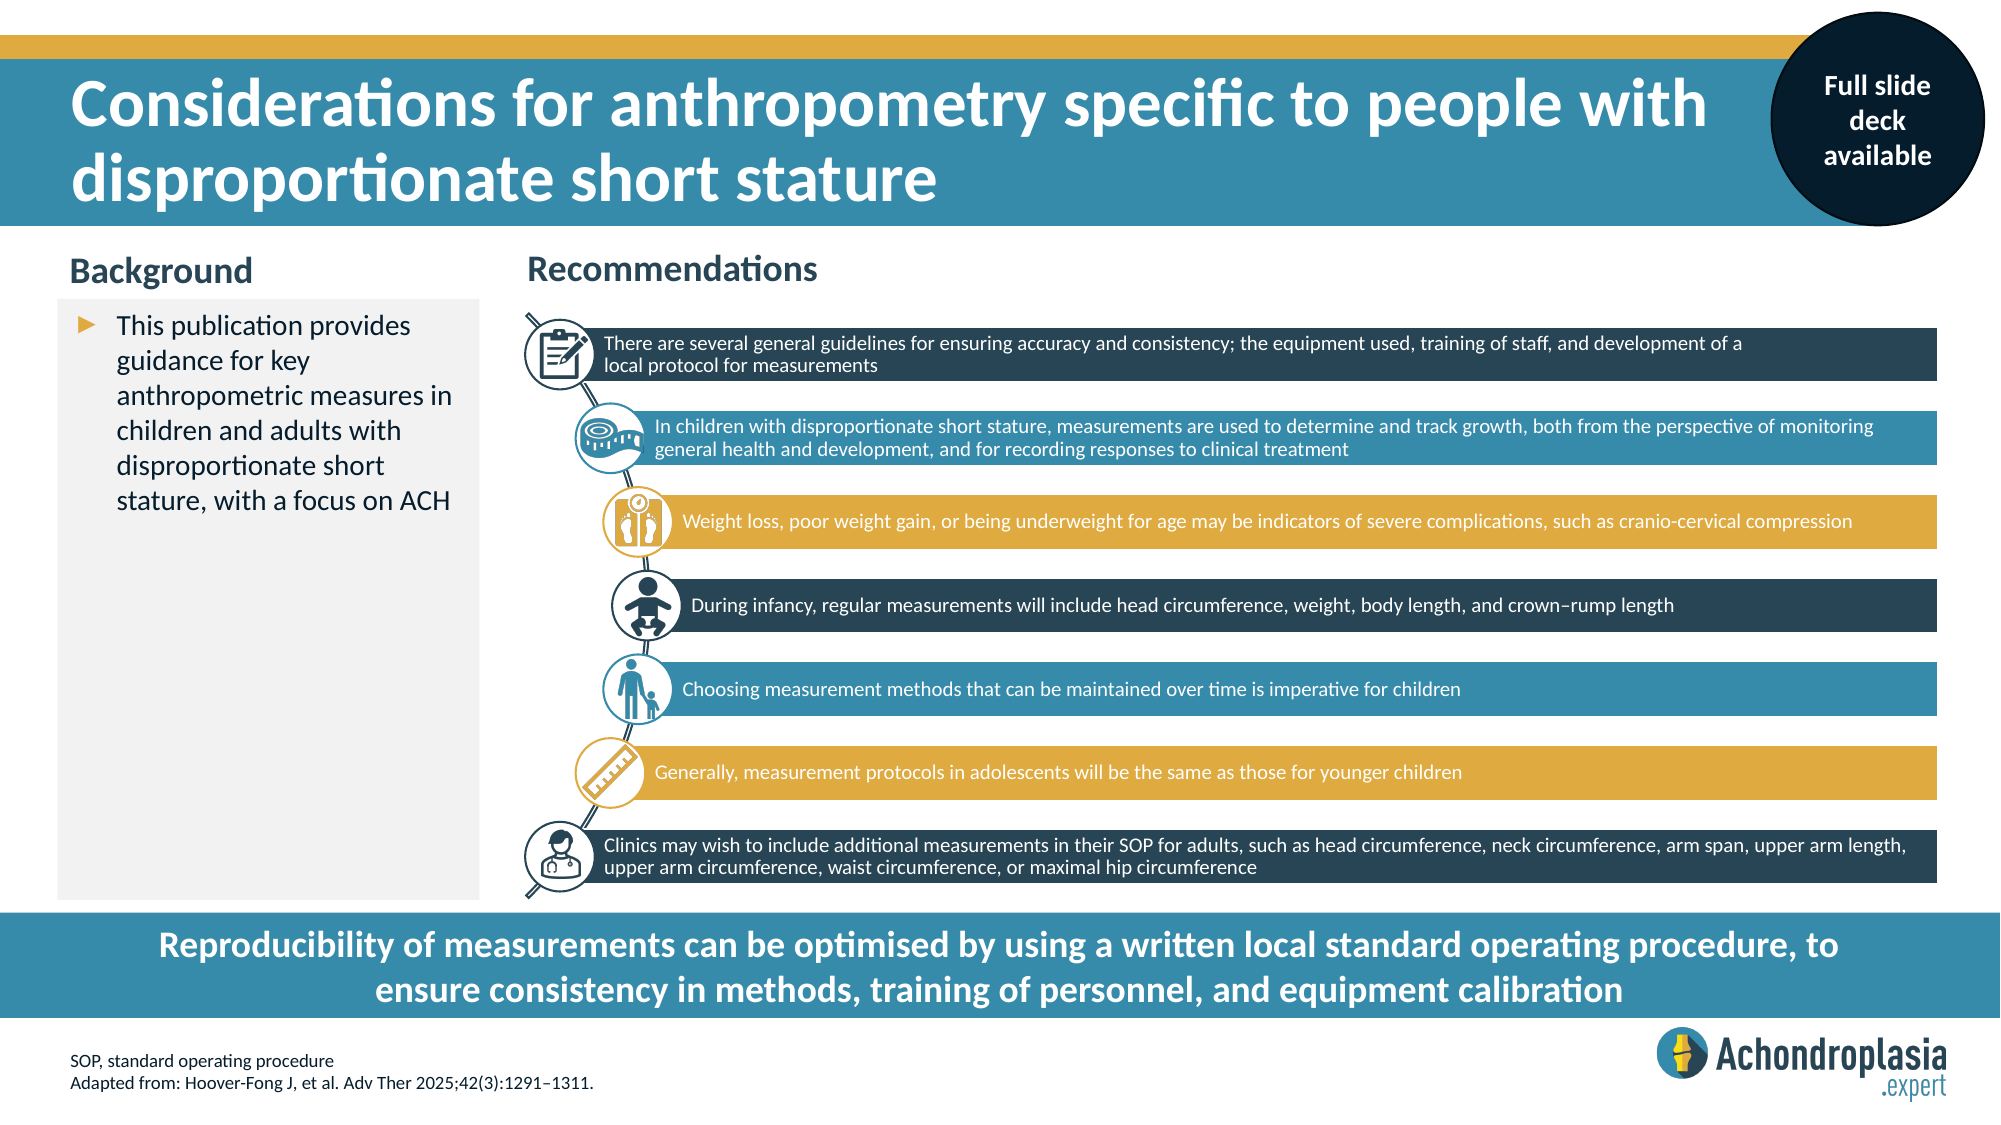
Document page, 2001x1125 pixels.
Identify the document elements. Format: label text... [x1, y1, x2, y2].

picture [1656, 1027, 1947, 1102]
list This publication provides guidance for key anthropometric measures in children and adults with disproportionate short stature, with a focus on ACH [57, 298, 480, 900]
text_box Full slide deck available [1770, 11, 1986, 227]
title Considerations for anthropometry specific to people with disproportionate short stature [56, 59, 1855, 225]
list Reproducibility of measurements can be optimised by using a written local standard operating procedure, to ensure consistency in methods, training of personnel, and equipment calibration [0, 912, 2000, 1018]
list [516, 298, 1947, 913]
picture [531, 824, 591, 884]
picture [531, 324, 591, 384]
picture [602, 653, 674, 725]
picture [580, 742, 640, 802]
picture [612, 571, 684, 643]
footer SOP, standard operating procedure Adapted from: Hoover-Fong J, et al. Adv Ther 2025;42(3):1291–1311. [55, 1005, 1656, 1102]
picture [579, 405, 645, 471]
picture [605, 487, 671, 553]
